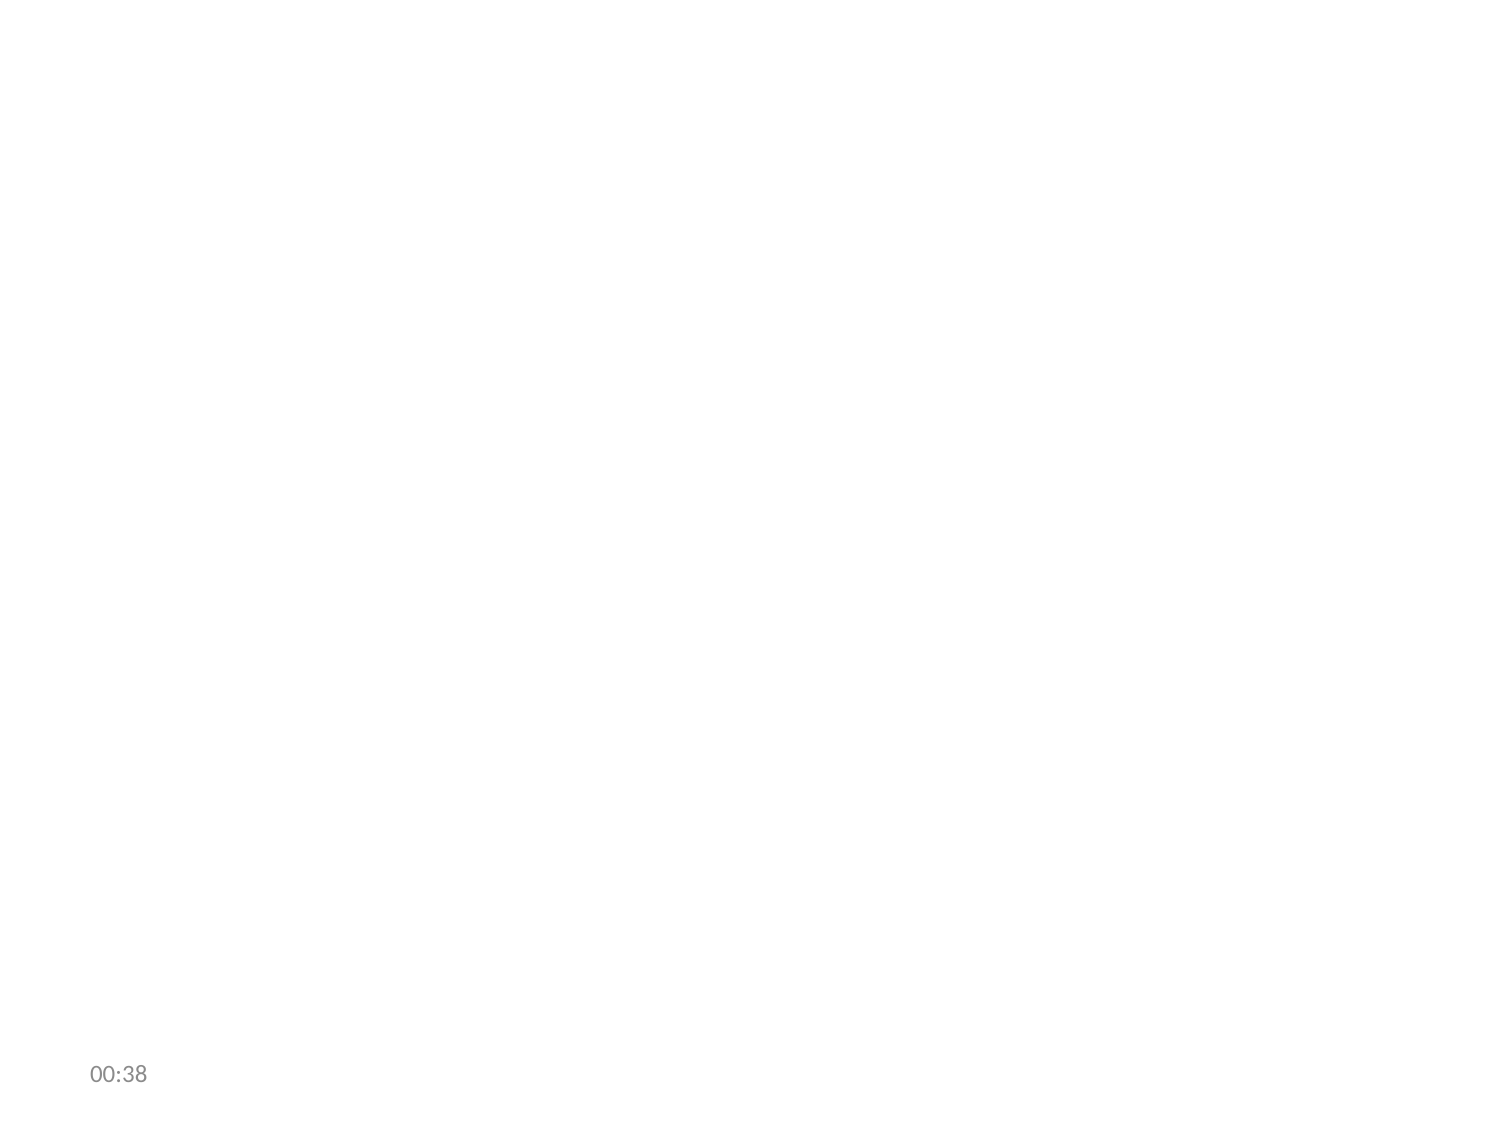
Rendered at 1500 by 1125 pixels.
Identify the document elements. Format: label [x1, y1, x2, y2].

slide_number [75, 1042, 425, 1103]
